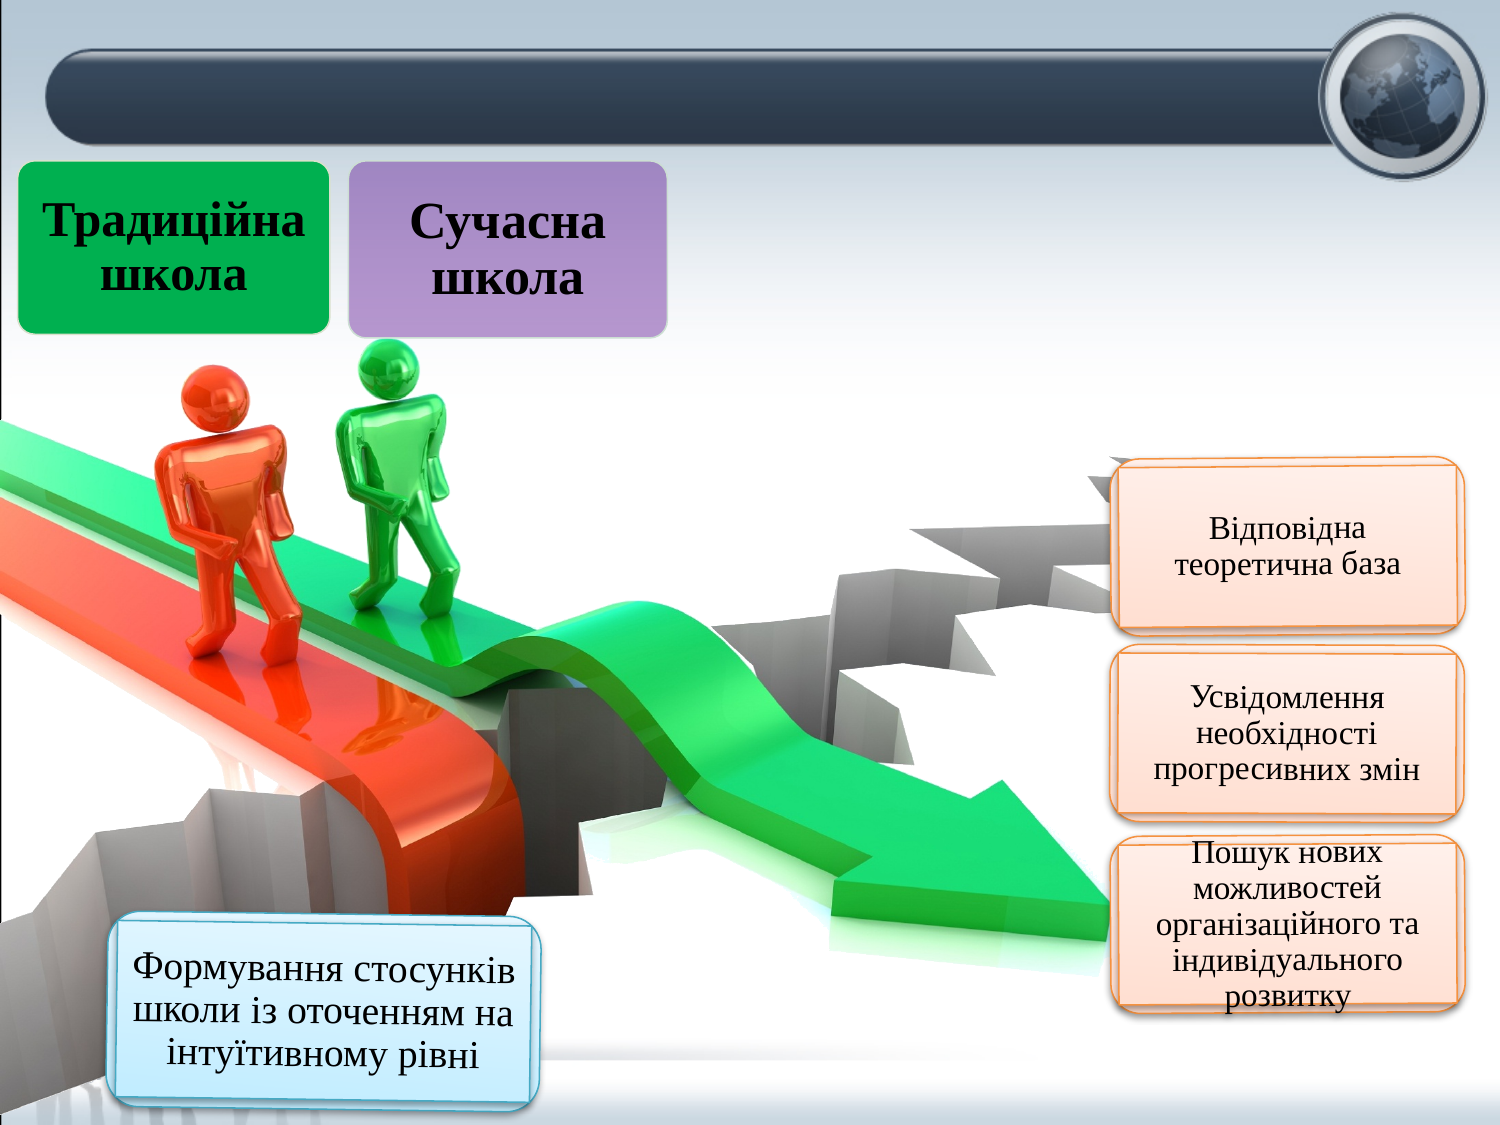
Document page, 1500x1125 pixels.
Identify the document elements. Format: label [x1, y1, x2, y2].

text_box [1109, 644, 1465, 823]
text_box [106, 913, 541, 1110]
text_box [348, 160, 668, 339]
text_box [17, 160, 331, 335]
text_box [1110, 457, 1466, 636]
picture [0, 0, 1500, 1125]
text_box [1110, 835, 1466, 1013]
